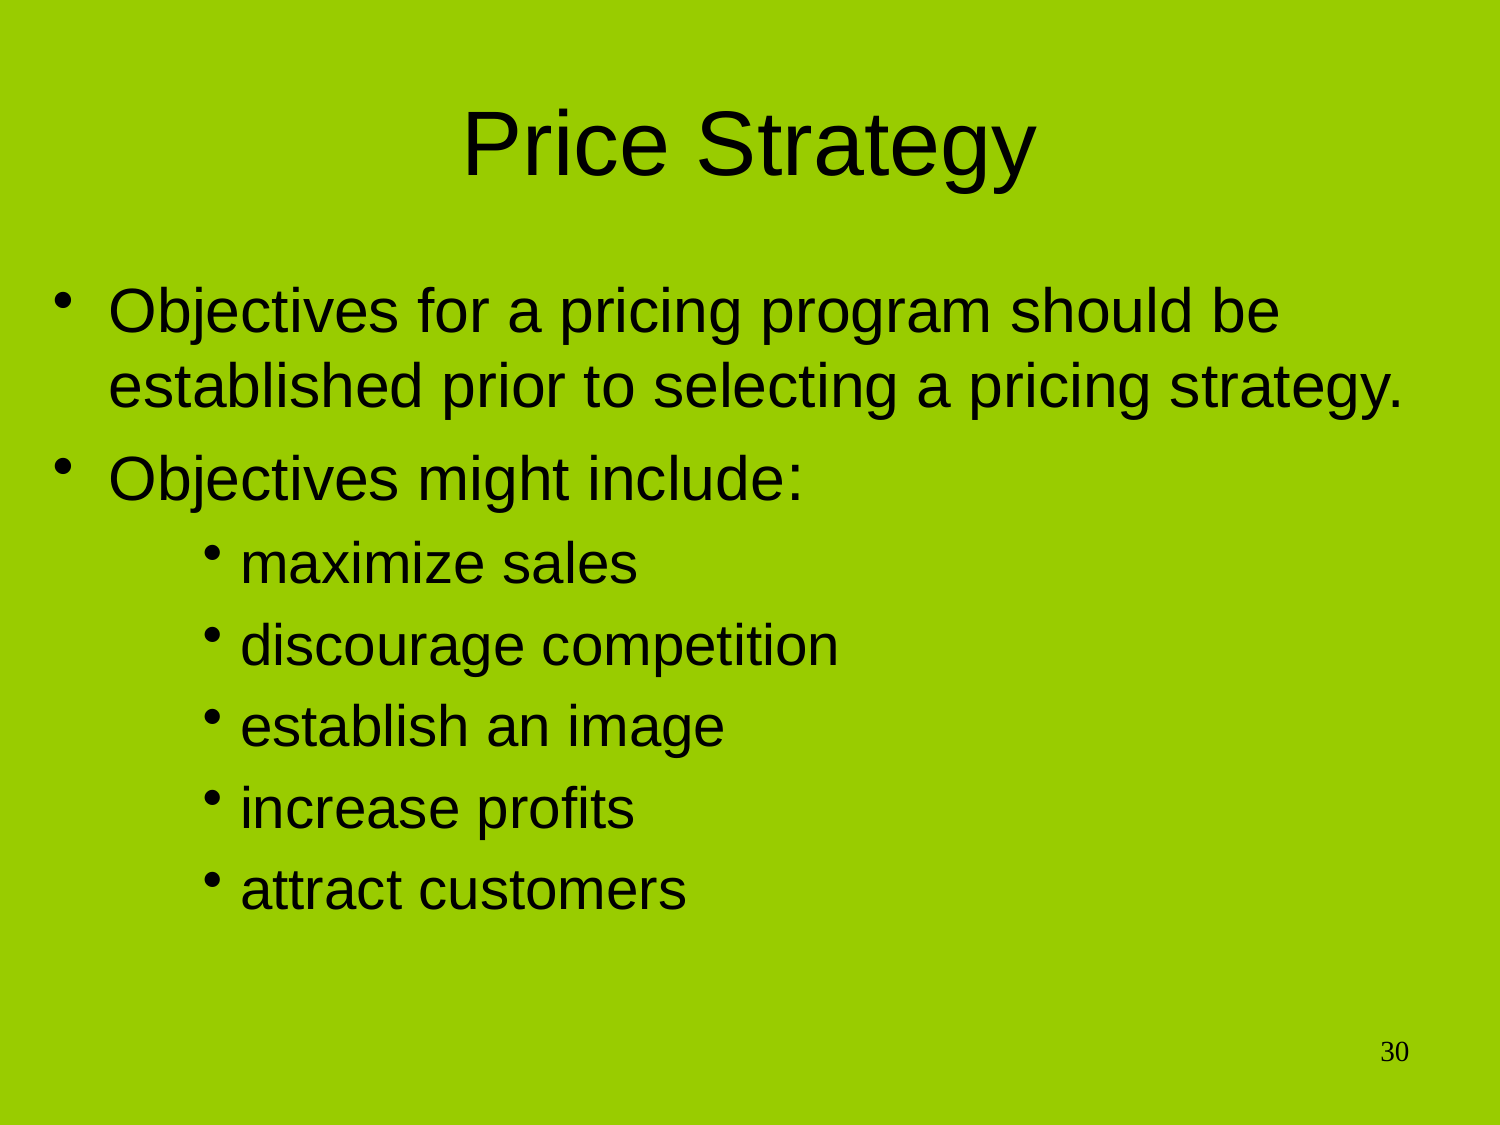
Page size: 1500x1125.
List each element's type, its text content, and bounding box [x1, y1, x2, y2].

slide_number 30 [1074, 1024, 1426, 1103]
title Price Strategy [74, 44, 1426, 233]
list Objectives for a pricing program should be established prior to selecting a pricing strategy. Objectives might include: maximize sales discourage competition establish an image increase profits attract customers [37, 262, 1463, 1006]
